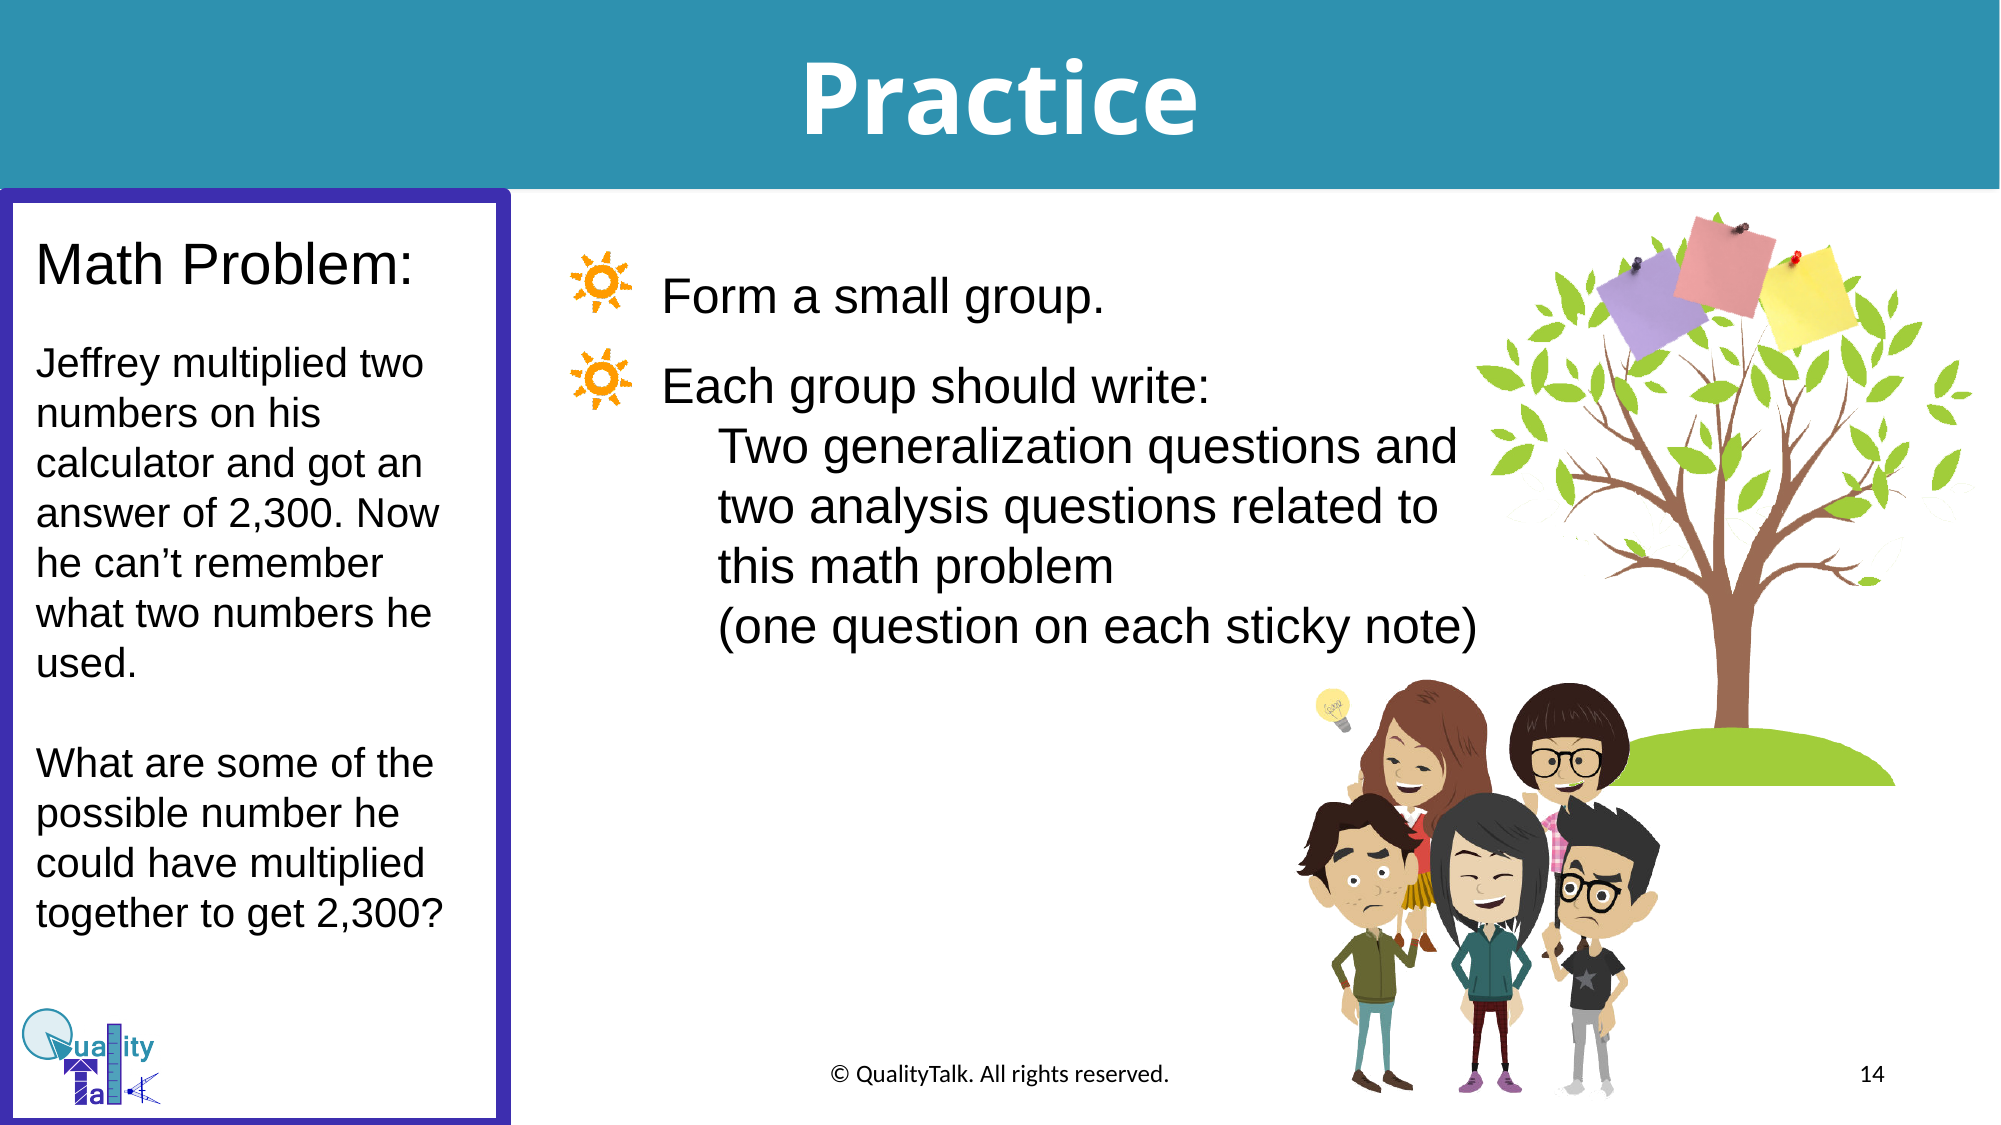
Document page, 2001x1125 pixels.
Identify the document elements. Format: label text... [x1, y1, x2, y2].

slide_number 14 [1748, 1042, 1900, 1103]
picture [1213, 631, 1745, 1119]
picture [562, 341, 639, 416]
text_box Practice [0, 0, 2000, 191]
text_box Math Problem: Jeffrey multiplied two numbers on his calculator and got an answer of 2,300. Now he can’t remember what two numbers he used. What are some of the possible number he could have multiplied together to get 2,300? [4, 194, 506, 1125]
picture [0, 994, 217, 1125]
text_box Form a small group. Each group should write: Two generalization questions and two analysis questions related to this math problem (one question on each sticky note) [646, 225, 1456, 969]
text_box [1461, 195, 1984, 787]
footer © QualityTalk. All rights reserved. [683, 1042, 1208, 1103]
picture [562, 244, 639, 319]
